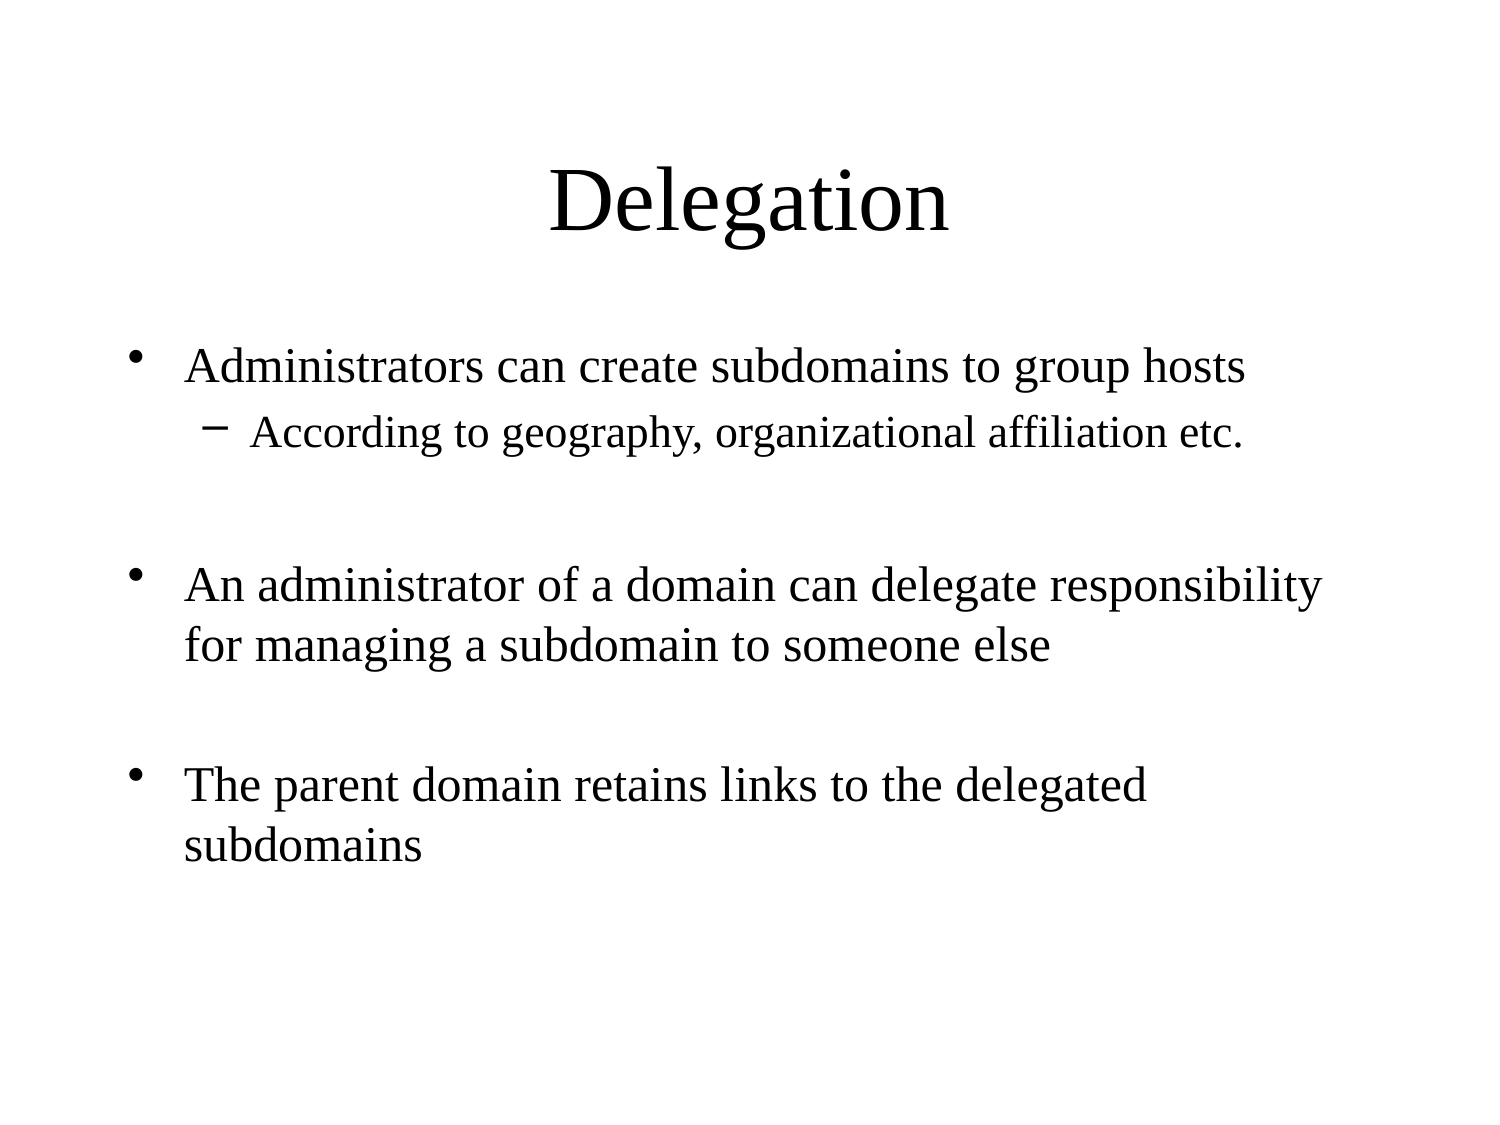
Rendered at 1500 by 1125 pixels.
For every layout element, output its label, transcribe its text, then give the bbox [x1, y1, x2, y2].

list Administrators can create subdomains to group hosts According to geography, organizational affiliation etc. An administrator of a domain can delegate responsibility for managing a subdomain to someone else The parent domain retains links to the delegated subdomains [112, 324, 1388, 1000]
title Delegation [112, 99, 1388, 288]
